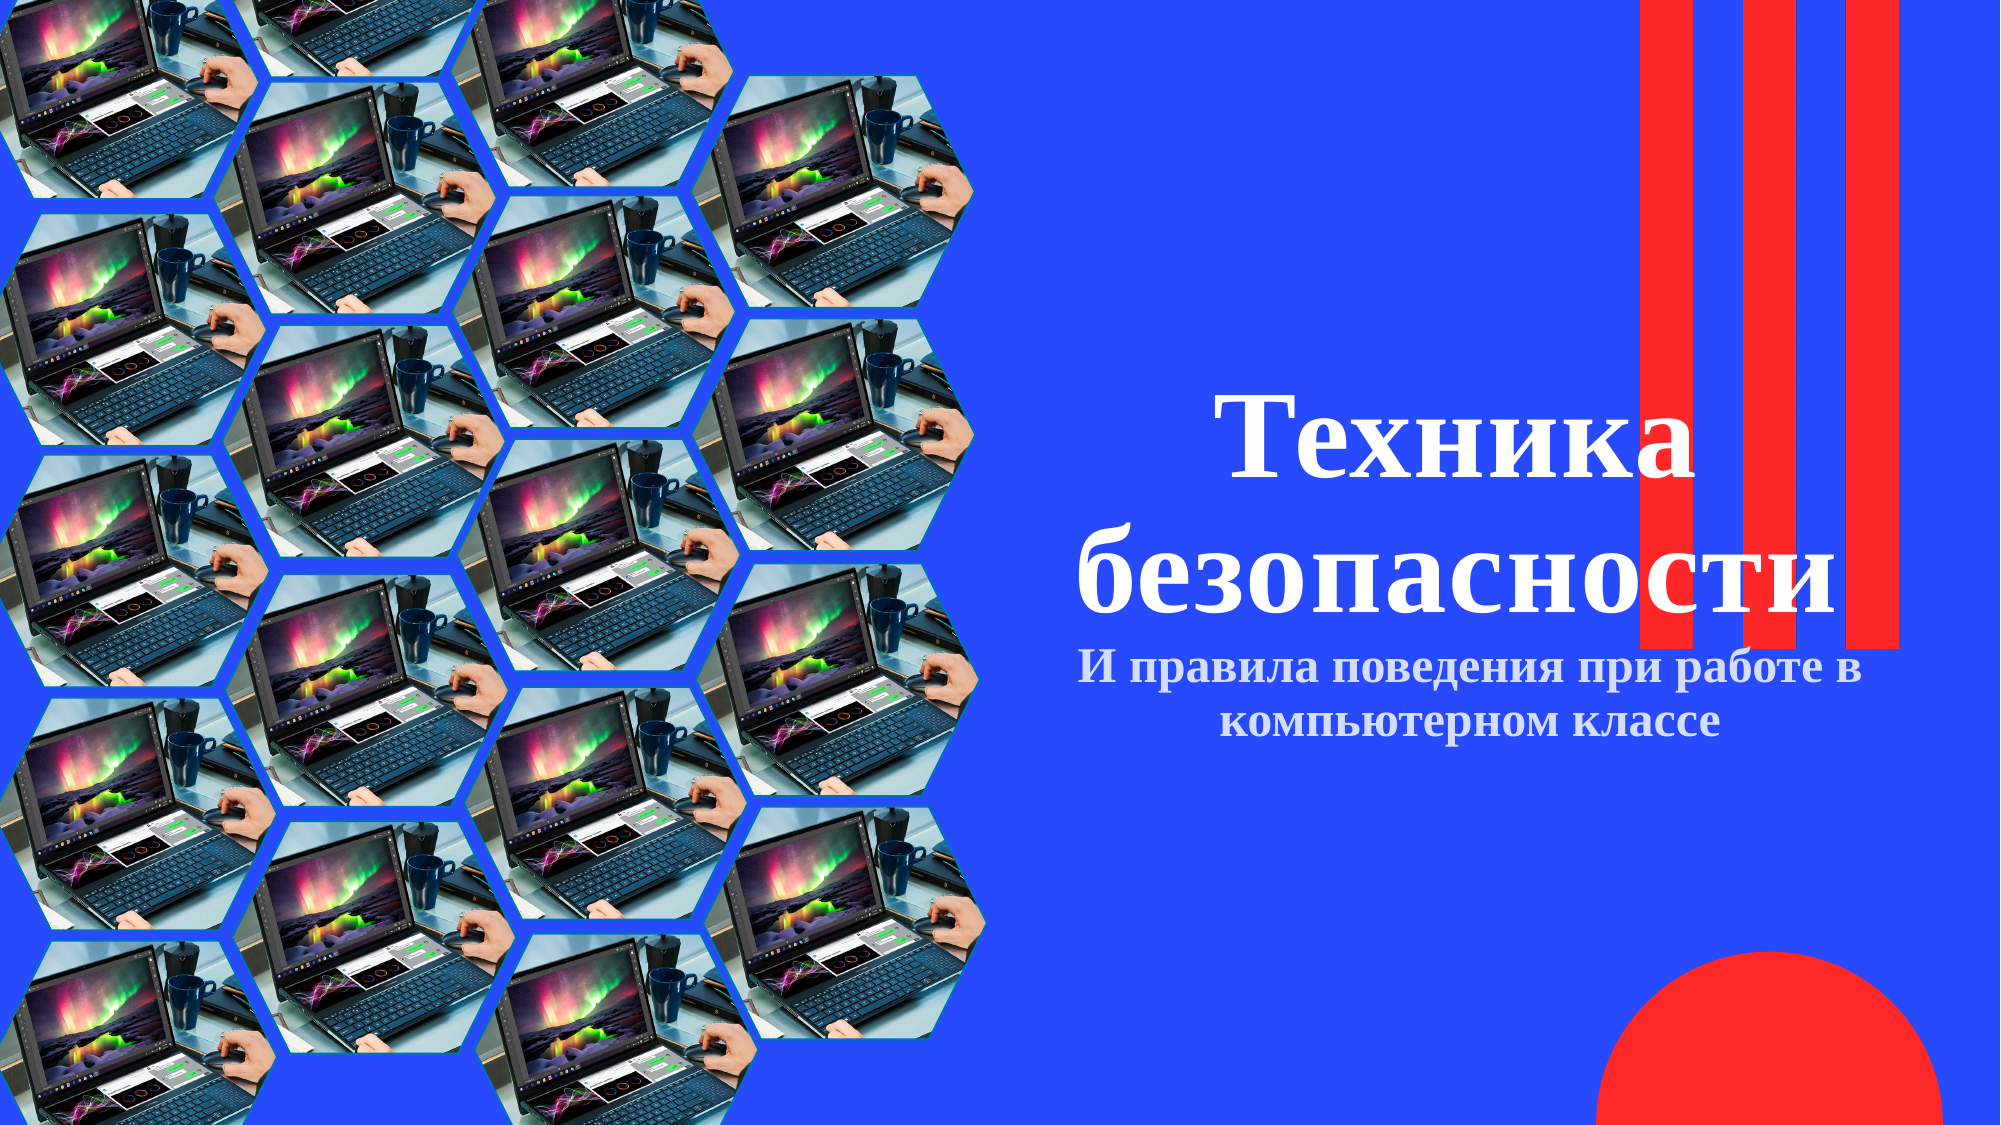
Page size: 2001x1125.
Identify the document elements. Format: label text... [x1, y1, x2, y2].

subtitle И правила поведения при работе в компьютерном классе [1046, 639, 1895, 876]
title Техника безопасности [1038, 337, 1875, 640]
picture [1640, 0, 1899, 649]
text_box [0, 0, 988, 1125]
